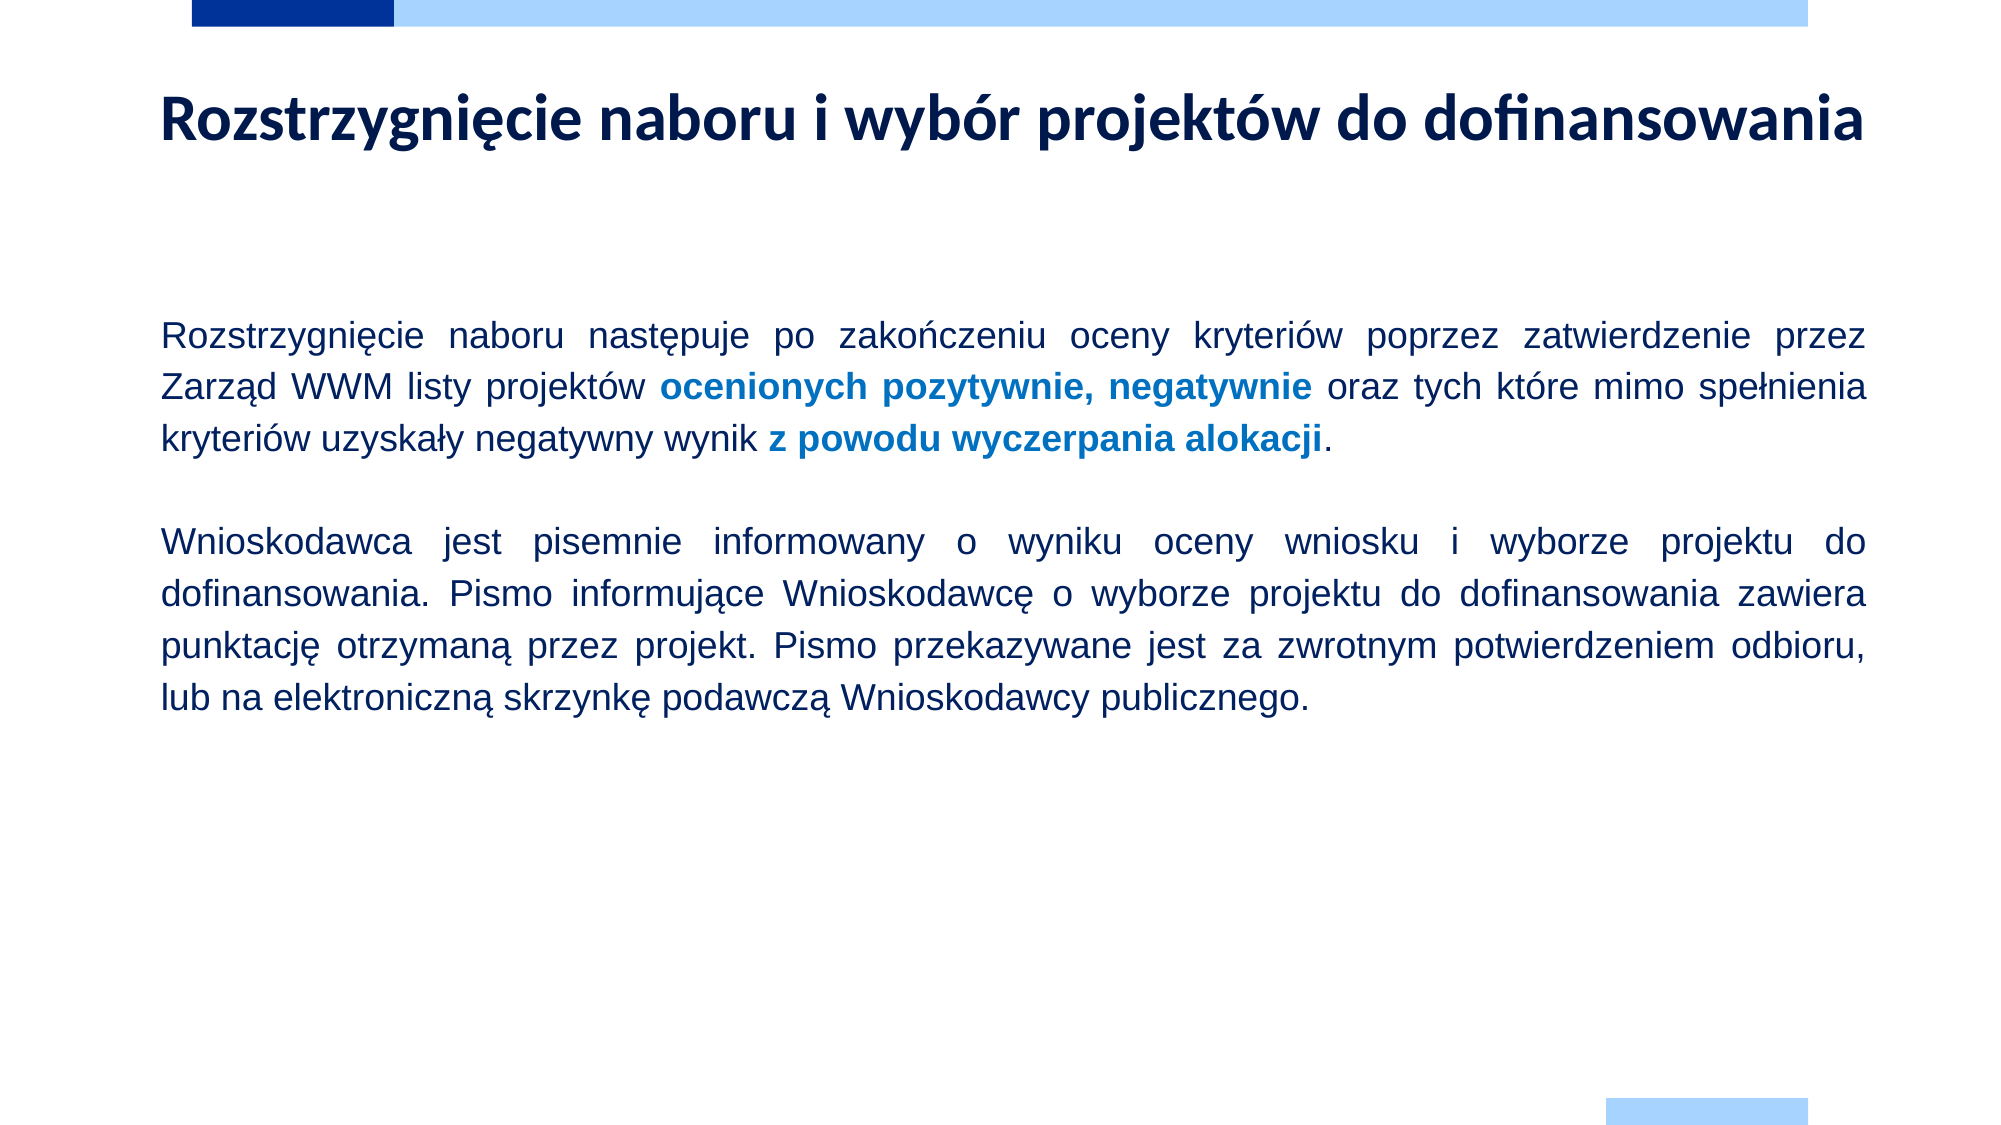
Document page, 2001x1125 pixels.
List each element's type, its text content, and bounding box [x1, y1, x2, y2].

text_box Rozstrzygnięcie naboru następuje po zakończeniu oceny kryteriów poprzez zatwierdzenie przez Zarząd WWM listy projektów ocenionych pozytywnie, negatywnie oraz tych które mimo spełnienia kryteriów uzyskały negatywny wynik z powodu wyczerpania alokacji. Wnioskodawca jest pisemnie informowany o wyniku oceny wniosku i wyborze projektu do dofinansowania. Pismo informujące Wnioskodawcę o wyborze projektu do dofinansowania zawiera punktację otrzymaną przez projekt. Pismo przekazywane jest za zwrotnym potwierdzeniem odbioru, lub na elektroniczną skrzynkę podawczą Wnioskodawcy publicznego. [146, 296, 1882, 726]
text_box Rozstrzygnięcie naboru i wybór projektów do dofinansowania [126, 66, 1901, 161]
